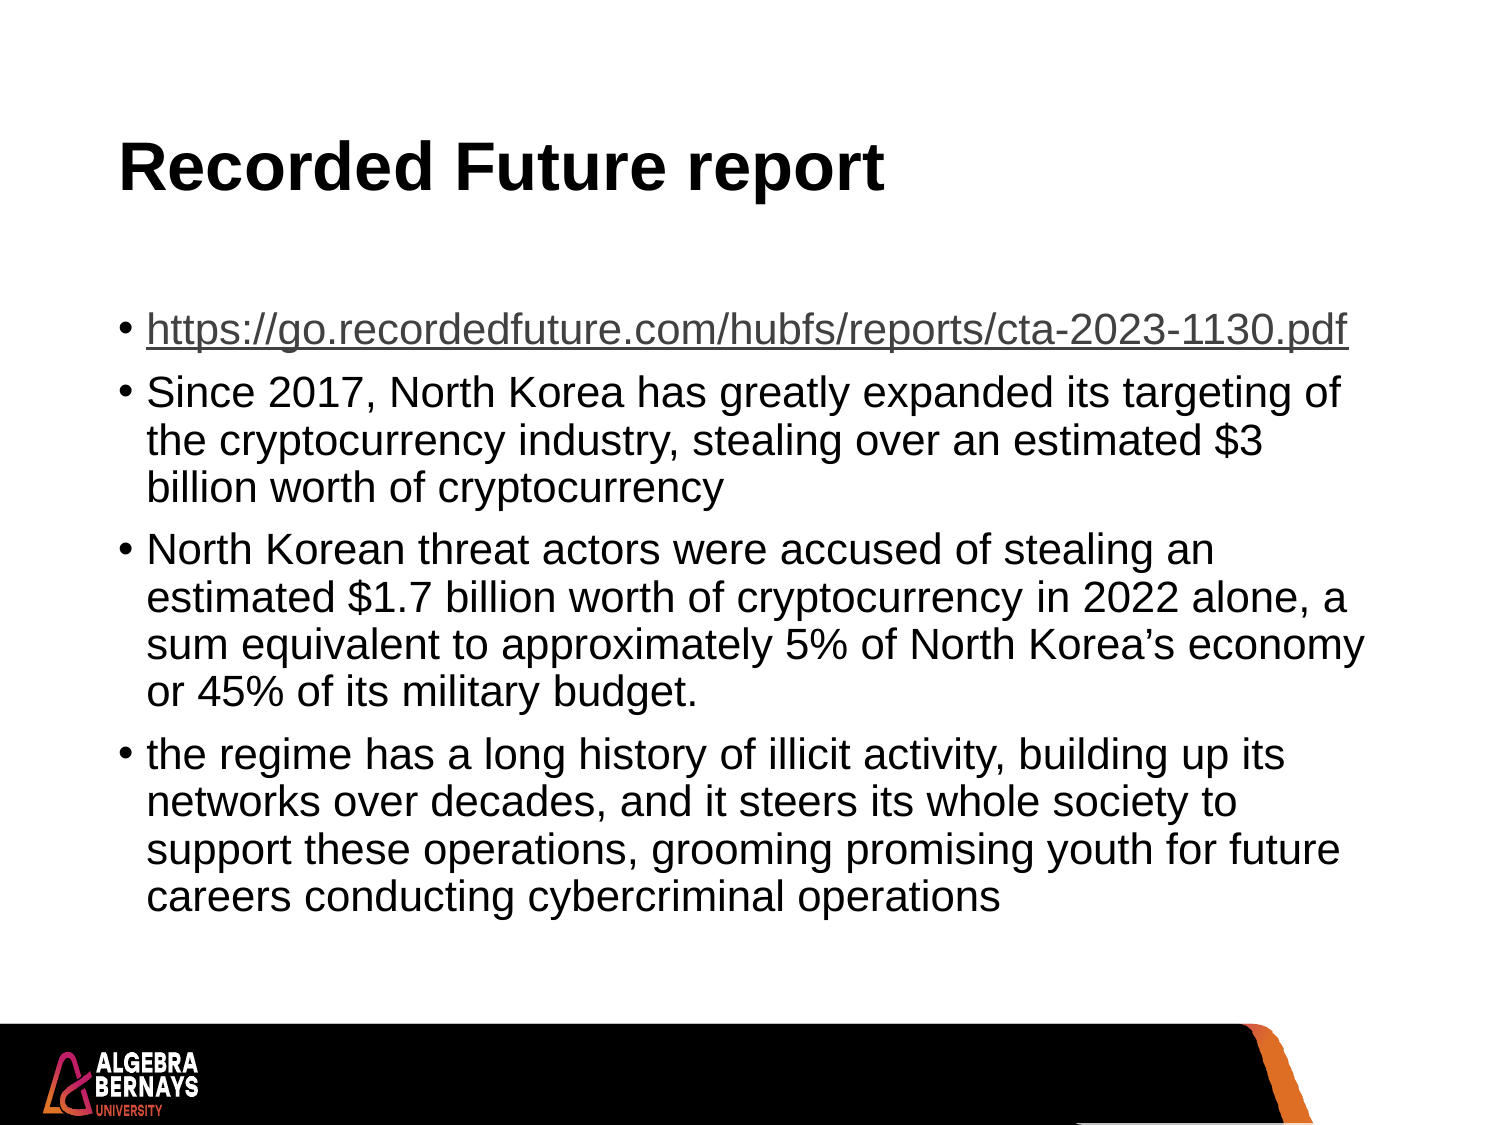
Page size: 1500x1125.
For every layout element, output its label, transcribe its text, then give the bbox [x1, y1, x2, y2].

list https://go.recordedfuture.com/hubfs/reports/cta-2023-1130.pdf Since 2017, North Korea has greatly expanded its targeting of the cryptocurrency industry, stealing over an estimated $3 billion worth of cryptocurrency North Korean threat actors were accused of stealing an estimated $1.7 billion worth of cryptocurrency in 2022 alone, a sum equivalent to approximately 5% of North Korea’s economy or 45% of its military budget. the regime has a long history of illicit activity, building up its networks over decades, and it steers its whole society to support these operations, grooming promising youth for future careers conducting cybercriminal operations [103, 299, 1397, 1014]
picture [0, 1023, 1468, 1125]
title Recorded Future report [103, 59, 1397, 278]
